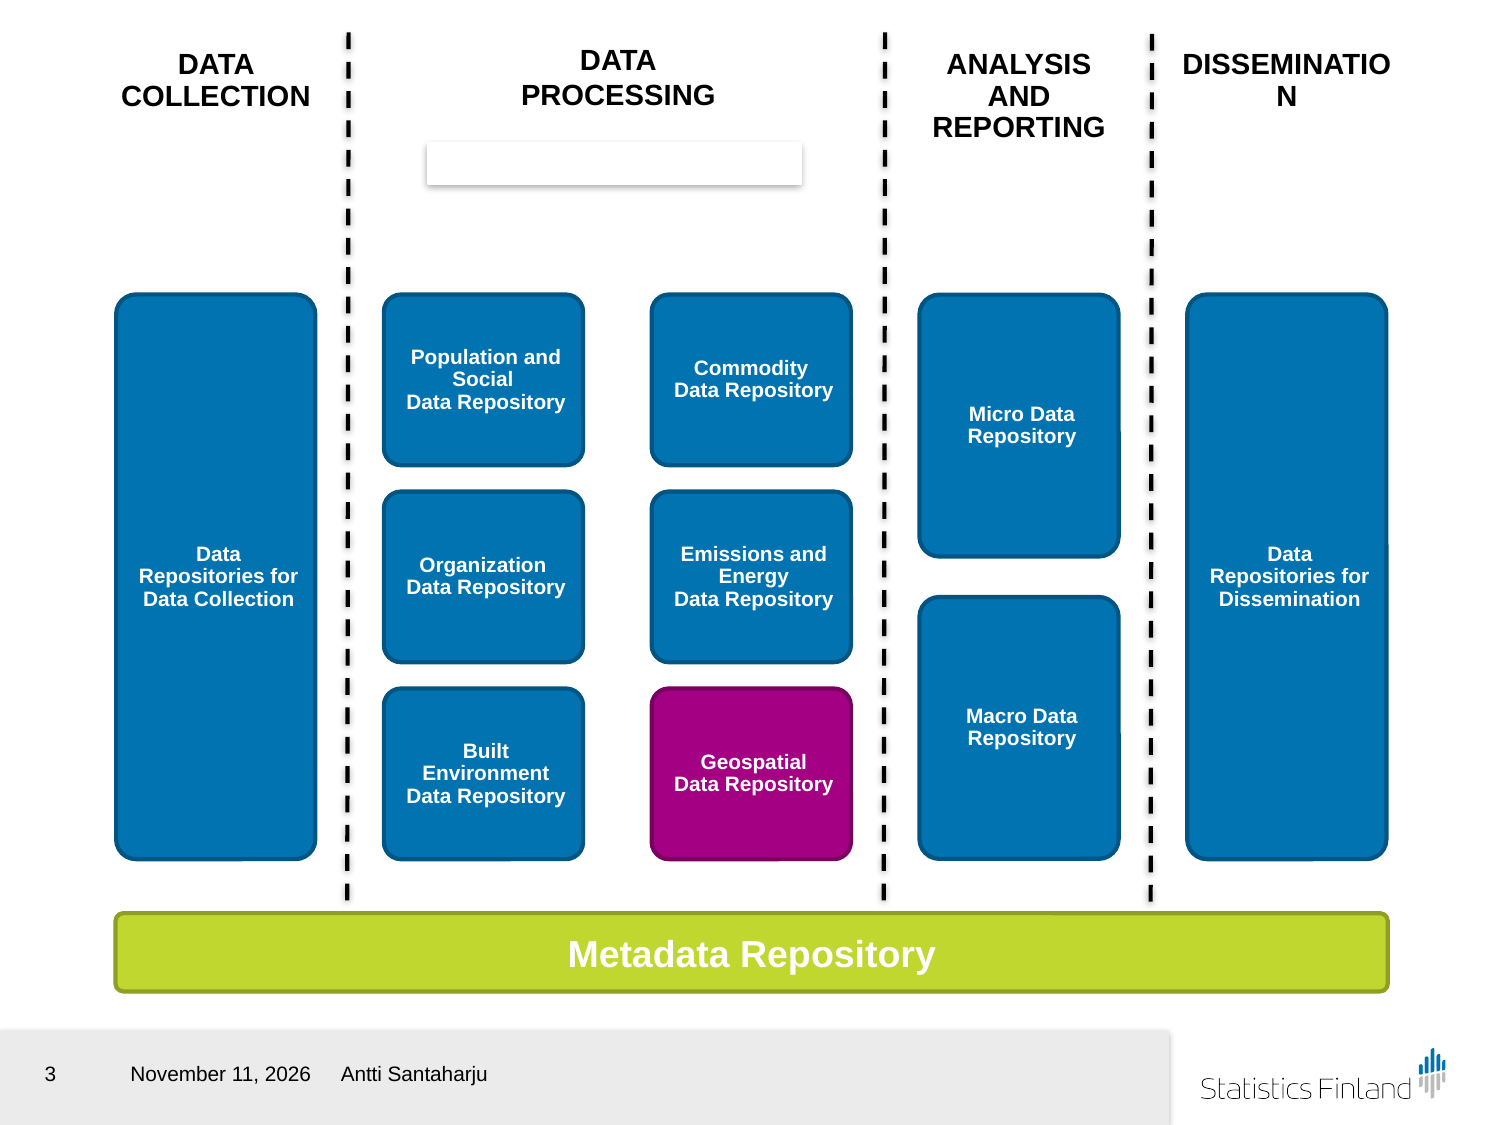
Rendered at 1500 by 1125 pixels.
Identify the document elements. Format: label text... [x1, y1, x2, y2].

slide_number 3 [0, 1042, 116, 1103]
text_box Metadata Repository [113, 911, 1390, 994]
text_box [888, 33, 1150, 903]
footer Antti Santaharju [325, 1042, 801, 1103]
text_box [1153, 33, 1413, 903]
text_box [351, 33, 881, 903]
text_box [90, 33, 344, 903]
picture [1201, 1048, 1446, 1099]
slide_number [116, 1042, 325, 1103]
